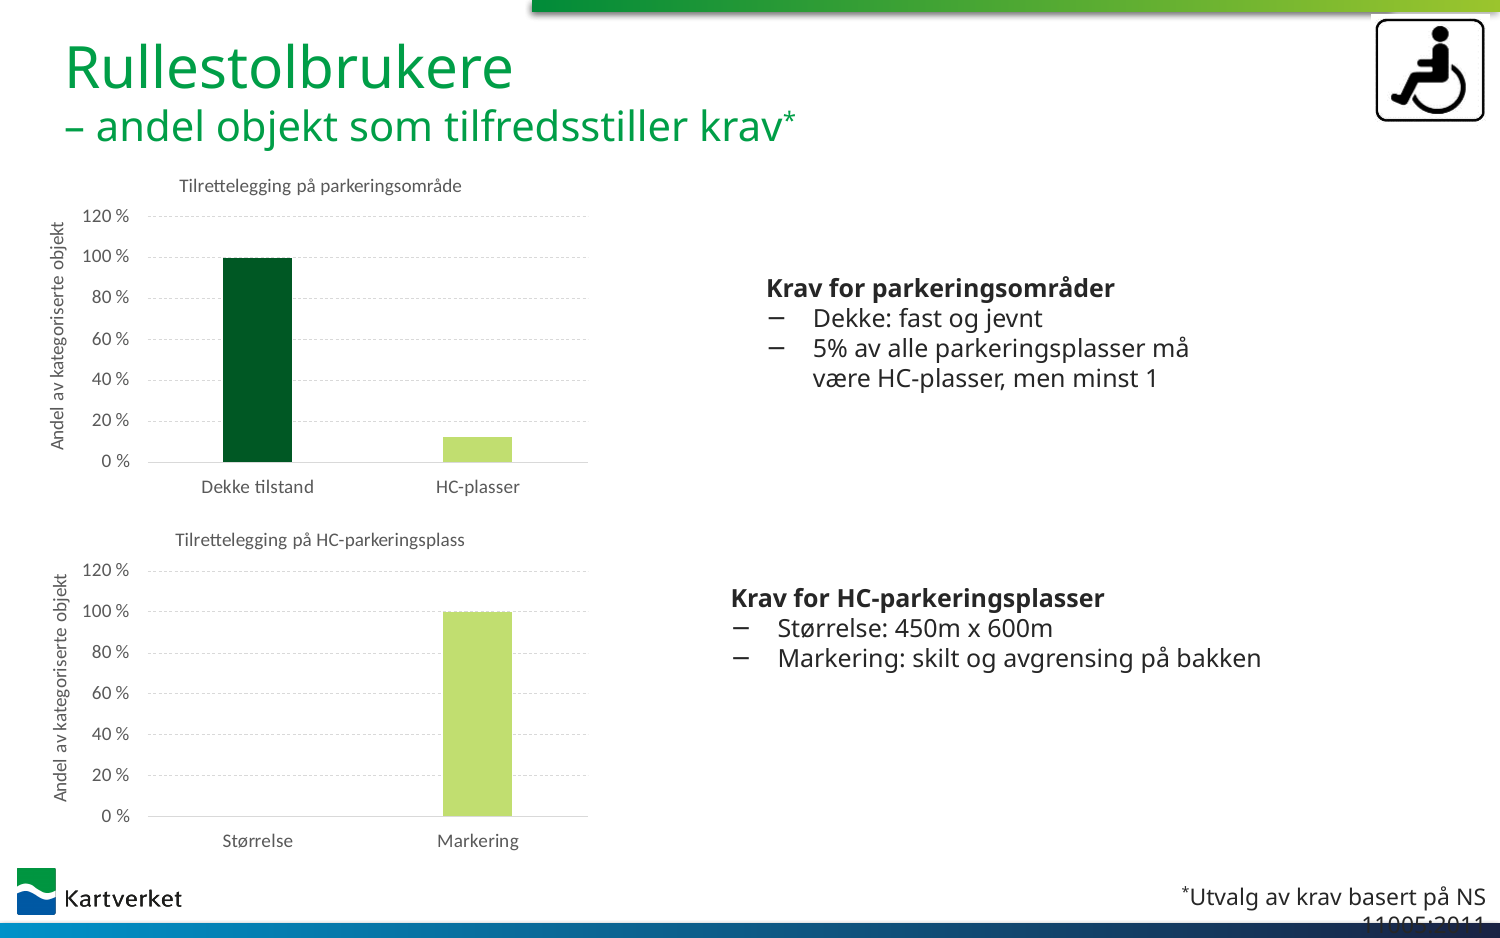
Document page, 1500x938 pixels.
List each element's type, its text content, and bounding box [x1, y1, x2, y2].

picture [1371, 13, 1491, 127]
text_box *Utvalg av krav basert på NS 11005:2011 [1068, 873, 1500, 938]
picture [41, 520, 599, 859]
text_box Rullestolbrukere – andel objekt som tilfredsstiller krav* [49, 23, 1431, 158]
picture [41, 166, 599, 505]
text_box Krav for HC-parkeringsplasser Størrelse: 450m x 600m Markering: skilt og avgrensing på bakken [715, 574, 1278, 680]
text_box Krav for parkeringsområder Dekke: fast og jevnt 5% av alle parkeringsplasser må være HC-plasser, men minst 1 [751, 264, 1232, 400]
